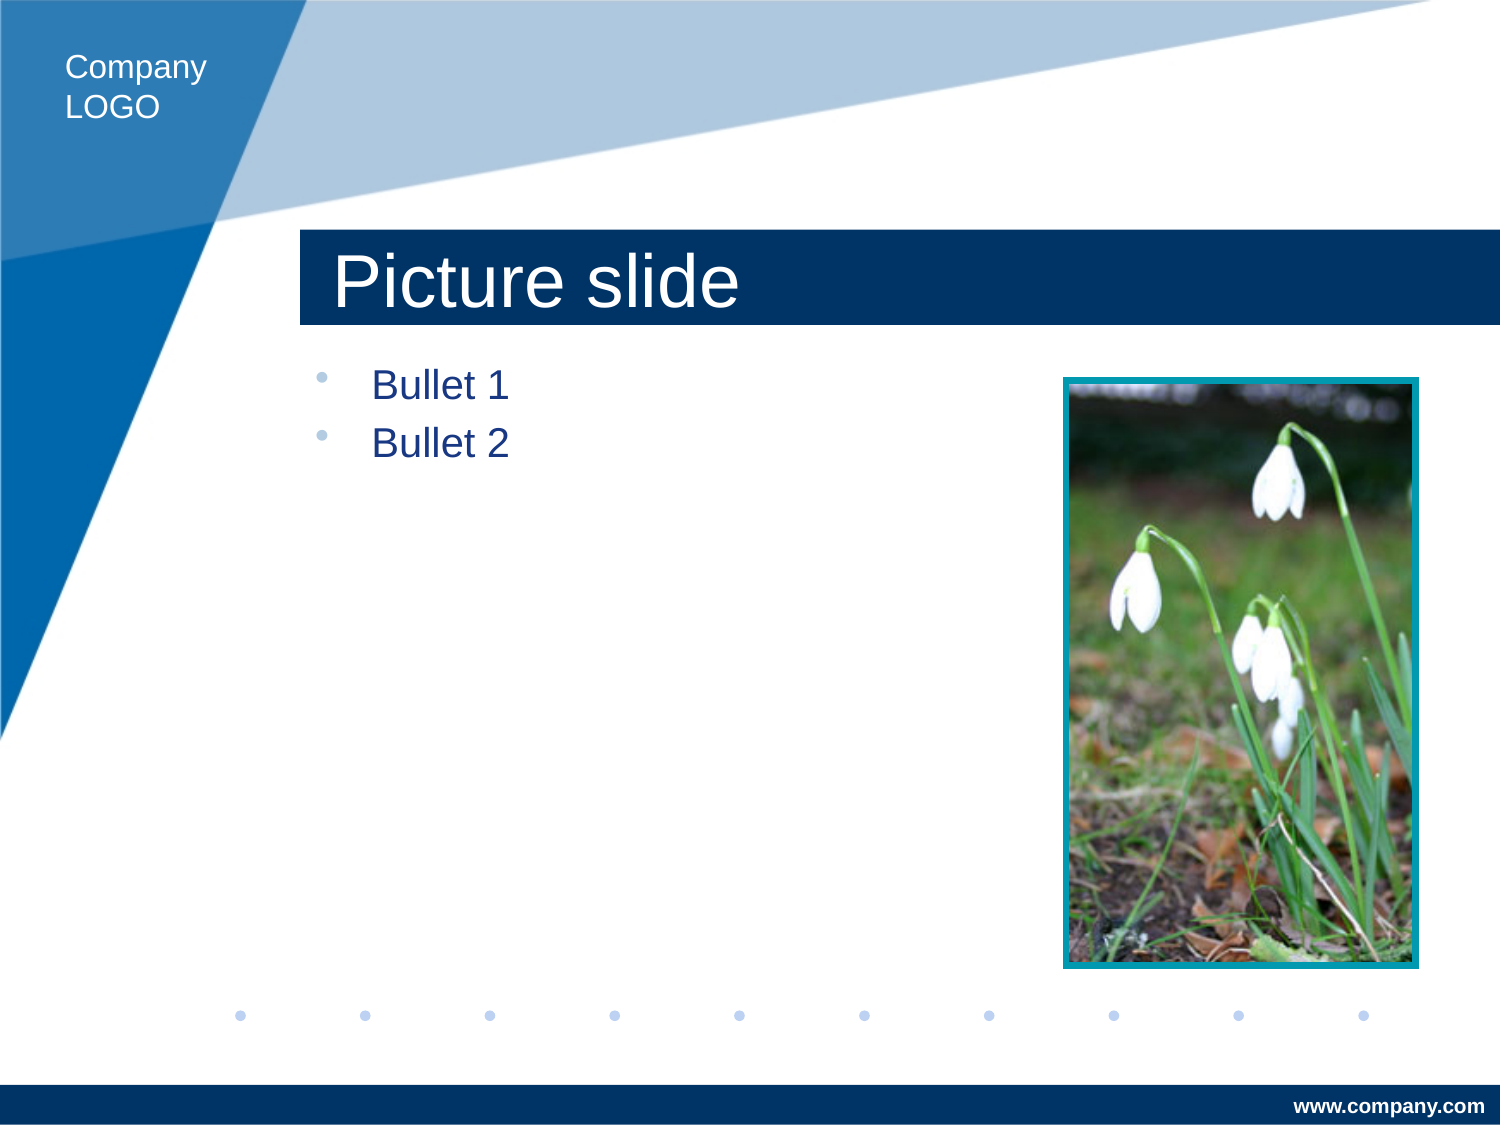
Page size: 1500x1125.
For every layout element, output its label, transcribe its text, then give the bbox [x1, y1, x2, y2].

title Picture slide [300, 229, 1500, 325]
picture [1068, 383, 1413, 963]
text_box Company LOGO [50, 37, 325, 132]
picture [0, 0, 1500, 842]
list Bullet 1 Bullet 2 [300, 350, 876, 1013]
